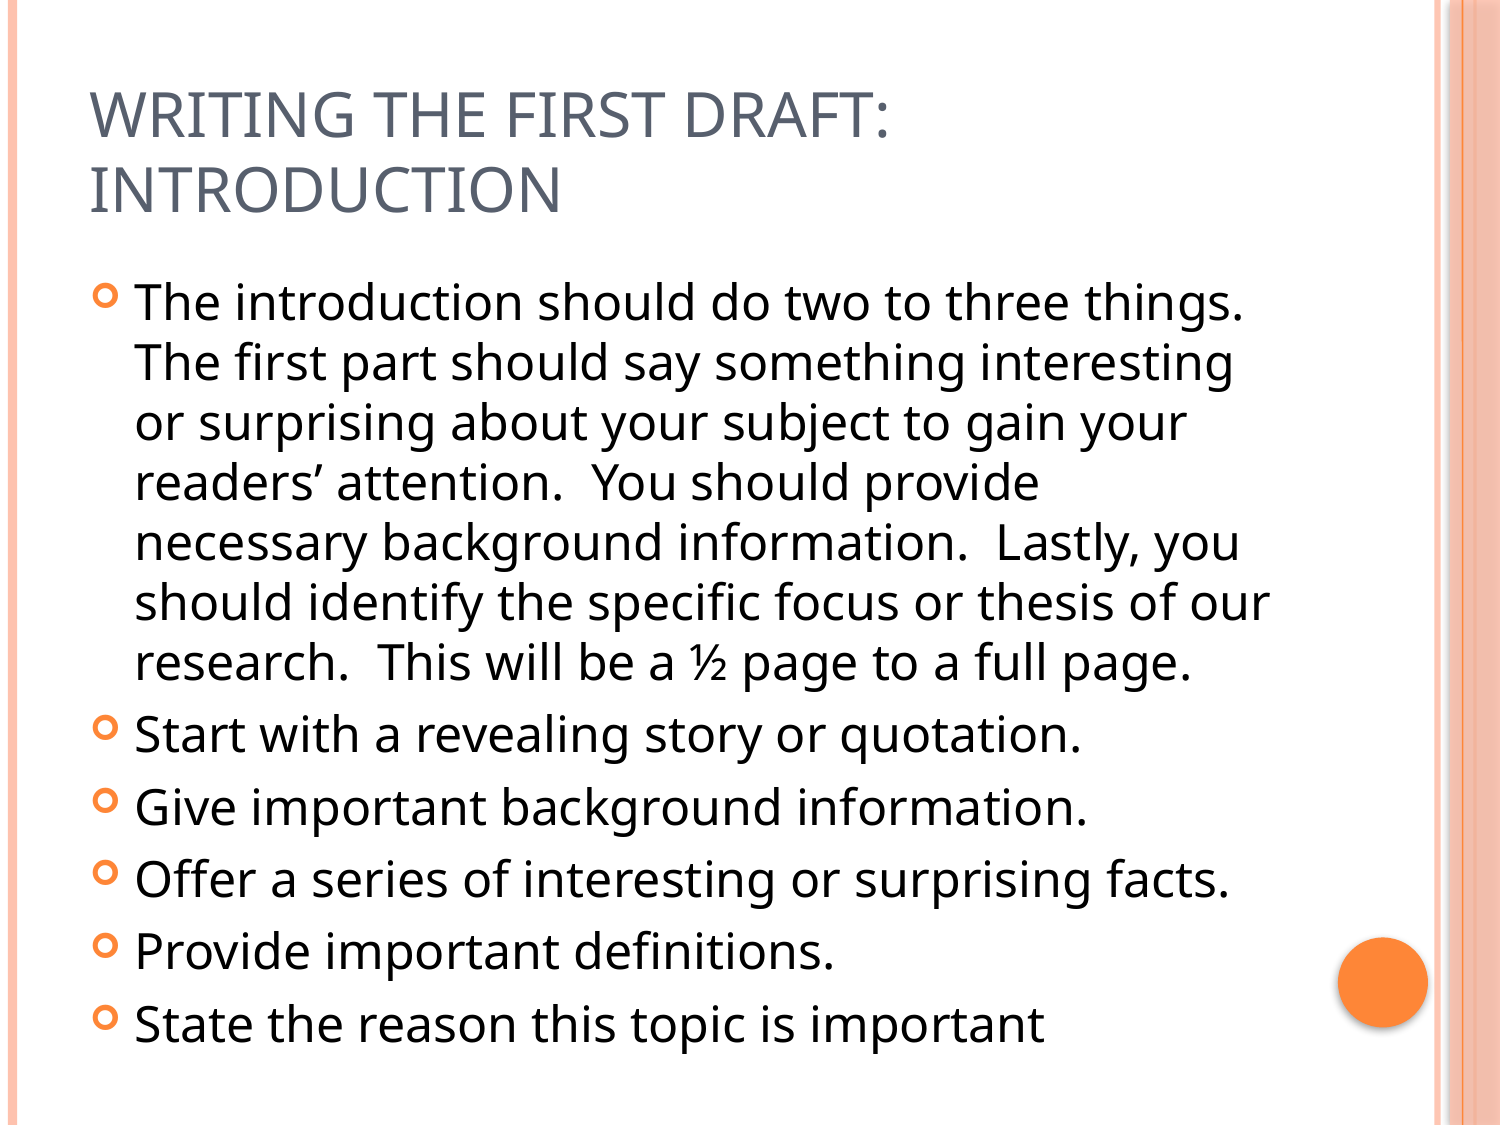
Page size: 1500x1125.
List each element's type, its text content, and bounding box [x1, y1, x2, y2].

title Writing the first draft: Introduction [75, 45, 1300, 233]
list The introduction should do two to three things. The first part should say something interesting or surprising about your subject to gain your readers’ attention. You should provide necessary background information. Lastly, you should identify the specific focus or thesis of our research. This will be a ½ page to a full page. Start with a revealing story or quotation. Give important background information. Offer a series of interesting or surprising facts. Provide important definitions. State the reason this topic is important [75, 262, 1300, 1062]
